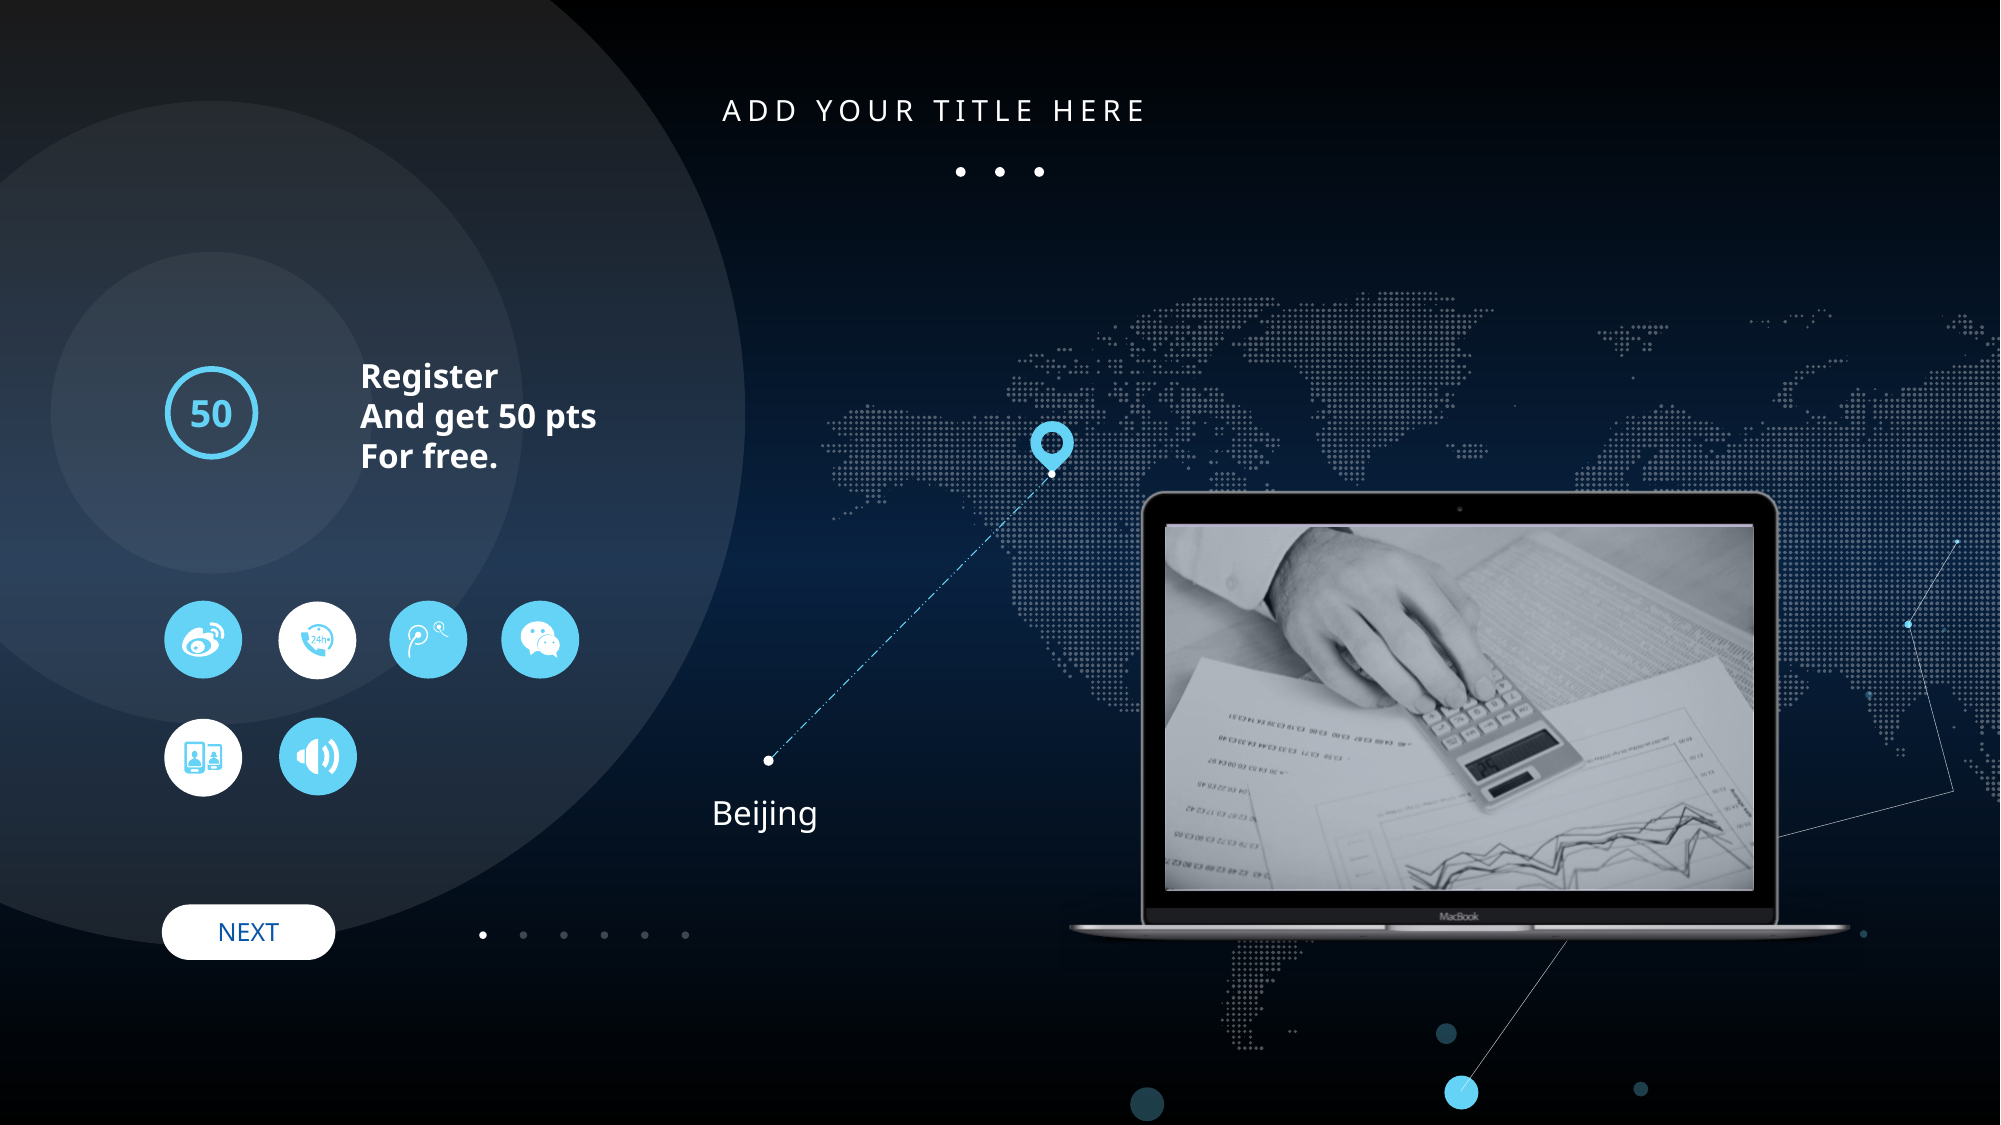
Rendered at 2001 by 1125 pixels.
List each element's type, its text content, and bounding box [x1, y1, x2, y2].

text_box [955, 449, 960, 459]
text_box [1164, 387, 1168, 397]
text_box [1287, 342, 1292, 352]
text_box [1293, 342, 1298, 352]
text_box [910, 466, 915, 476]
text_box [501, 600, 580, 679]
text_box [1963, 443, 1973, 448]
text_box [1327, 336, 1337, 341]
text_box [1963, 376, 1973, 380]
text_box [1186, 387, 1191, 397]
text_box [1980, 505, 1990, 510]
text_box [1952, 387, 1956, 397]
text_box [1637, 449, 1641, 459]
text_box [1980, 494, 1990, 498]
text_box [1659, 421, 1669, 425]
text_box [1265, 359, 1275, 363]
text_box [1299, 325, 1303, 335]
text_box [1940, 387, 1945, 397]
text_box [1417, 342, 1421, 352]
text_box [1355, 387, 1360, 397]
text_box [1980, 522, 1990, 527]
text_box [1265, 438, 1275, 442]
text_box [1406, 387, 1410, 397]
text_box [1327, 404, 1337, 414]
text_box [1158, 449, 1163, 459]
text_box [1158, 325, 1163, 335]
text_box [1828, 449, 1832, 459]
text_box [1890, 404, 1894, 414]
text_box [1293, 325, 1298, 335]
text_box [1980, 691, 1990, 696]
text_box [1980, 415, 1990, 419]
text_box [1980, 511, 1990, 515]
text_box [1310, 336, 1320, 341]
text_box [1901, 443, 1911, 448]
text_box [1935, 449, 1939, 459]
text_box [1681, 449, 1686, 459]
text_box [1394, 342, 1399, 352]
text_box [1884, 466, 1889, 476]
text_box [1783, 381, 1793, 386]
text_box [1327, 381, 1337, 386]
text_box [1248, 342, 1258, 352]
text_box [1760, 449, 1765, 459]
text_box [871, 415, 881, 419]
text_box [1935, 466, 1939, 476]
text_box [1462, 449, 1472, 459]
text_box [1980, 404, 1990, 414]
text_box [944, 449, 949, 459]
text_box [1901, 466, 1911, 476]
text_box [1085, 404, 1089, 414]
text_box [1783, 432, 1793, 437]
text_box [1659, 449, 1669, 459]
text_box [1355, 404, 1360, 414]
text_box [888, 466, 892, 476]
text_box [1991, 787, 1996, 797]
text_box [916, 466, 921, 476]
text_box [1963, 449, 1968, 459]
text_box [1310, 381, 1320, 386]
text_box [1839, 426, 1849, 431]
text_box [1361, 325, 1365, 335]
text_box [1203, 404, 1208, 414]
text_box [1366, 387, 1371, 397]
text_box [1856, 421, 1866, 425]
text_box [854, 466, 859, 476]
text_box [1152, 449, 1157, 459]
text_box [922, 449, 926, 459]
text_box [854, 409, 864, 414]
text_box [1113, 364, 1123, 369]
text_box [1980, 601, 1990, 606]
text_box [1963, 415, 1973, 419]
text_box [1839, 404, 1849, 414]
text_box [1209, 387, 1213, 397]
text_box [1642, 421, 1652, 425]
text_box [1164, 325, 1168, 335]
text_box [1918, 421, 1928, 425]
text_box [1186, 325, 1191, 335]
text_box [1265, 443, 1275, 448]
text_box [1135, 387, 1140, 397]
text_box [1867, 449, 1872, 459]
text_box [1980, 381, 1990, 386]
text_box [1400, 387, 1405, 397]
text_box [1327, 443, 1337, 448]
text_box [1310, 376, 1320, 380]
text_box [1310, 325, 1320, 335]
text_box [1980, 635, 1990, 639]
text_box [1394, 325, 1399, 335]
text_box [1603, 449, 1607, 459]
text_box [1901, 415, 1911, 419]
text_box [1276, 325, 1281, 335]
text_box [1918, 449, 1928, 459]
text_box [1265, 302, 1275, 307]
text_box [1642, 432, 1652, 437]
text_box [1625, 449, 1630, 459]
text_box [1282, 342, 1286, 352]
text_box [1980, 488, 1990, 493]
text_box [1029, 387, 1033, 397]
text_box [1980, 466, 1990, 476]
text_box [1980, 584, 1990, 589]
text_box [1856, 460, 1866, 465]
text_box [1175, 404, 1179, 414]
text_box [144, 368, 279, 457]
text_box [1642, 443, 1652, 448]
text_box [1344, 449, 1348, 459]
text_box [1783, 426, 1793, 431]
text_box [1980, 697, 1990, 701]
text_box [927, 466, 932, 476]
text_box [1069, 449, 1078, 459]
text_box [1969, 449, 1973, 459]
text_box [1963, 426, 1973, 431]
text_box [1321, 342, 1326, 352]
text_box [1980, 449, 1990, 459]
text_box [1918, 432, 1928, 437]
text_box [1068, 398, 1078, 403]
text_box [1940, 449, 1945, 459]
text_box [1265, 353, 1275, 358]
text_box [1918, 387, 1928, 397]
text_box [849, 449, 853, 459]
text_box [1980, 500, 1990, 504]
text_box [1952, 466, 1956, 476]
text_box [1006, 449, 1011, 459]
text_box [1856, 415, 1866, 419]
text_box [479, 931, 690, 939]
text_box [1090, 449, 1095, 459]
text_box [1355, 449, 1360, 459]
text_box [1366, 404, 1371, 414]
text_box [871, 438, 881, 442]
text_box [1310, 359, 1320, 363]
text_box [1440, 325, 1444, 335]
text_box [1991, 449, 1996, 459]
text_box [1248, 432, 1258, 437]
text_box [1980, 545, 1990, 549]
text_box [1310, 314, 1320, 318]
text_box [1963, 319, 1973, 324]
text_box [972, 466, 977, 476]
text_box [1732, 449, 1736, 459]
text_box [1445, 325, 1455, 335]
text_box [1980, 556, 1990, 560]
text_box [955, 166, 1045, 177]
text_box [1957, 466, 1962, 476]
text_box [1006, 387, 1011, 397]
text_box [1462, 443, 1472, 448]
text_box [1462, 319, 1472, 324]
picture [1059, 466, 1863, 971]
text_box [1023, 466, 1027, 476]
text_box [995, 466, 999, 476]
text_box [1856, 404, 1866, 414]
text_box [1929, 387, 1933, 397]
text_box [1935, 387, 1939, 397]
text_box [1991, 646, 1996, 656]
text_box [1124, 449, 1129, 459]
text_box [1029, 449, 1033, 459]
text_box [1147, 449, 1151, 459]
text_box [1327, 387, 1337, 397]
text_box [1878, 404, 1883, 414]
text_box [1940, 404, 1945, 414]
text_box [1901, 432, 1911, 437]
text_box [1411, 342, 1416, 352]
text_box [1839, 438, 1849, 442]
text_box [1687, 449, 1692, 459]
text_box [1068, 415, 1078, 419]
text_box [1946, 387, 1951, 397]
text_box [1327, 449, 1337, 459]
text_box [1338, 342, 1343, 352]
text_box [984, 449, 988, 459]
text_box [1169, 342, 1174, 352]
text_box [1372, 342, 1376, 352]
text_box [1327, 325, 1337, 335]
text_box [1186, 404, 1191, 414]
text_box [279, 717, 357, 796]
text_box [1929, 404, 1933, 414]
text_box [995, 449, 999, 459]
text_box [1980, 579, 1990, 583]
text_box [1850, 404, 1855, 414]
text_box [1952, 449, 1956, 459]
text_box [854, 449, 859, 459]
text_box [1248, 336, 1258, 341]
text_box [916, 449, 921, 459]
text_box [1287, 325, 1292, 335]
text_box [1000, 466, 1005, 476]
text_box [1873, 404, 1877, 414]
text_box [1473, 449, 1478, 459]
text_box [1344, 387, 1348, 397]
text_box [1344, 404, 1348, 414]
text_box [1445, 364, 1455, 369]
text_box [1248, 438, 1258, 442]
text_box [1400, 342, 1404, 352]
text_box [1783, 449, 1793, 459]
text_box [1918, 533, 1928, 538]
text_box [1963, 663, 1968, 673]
text_box [49, 250, 360, 575]
text_box [1012, 449, 1016, 459]
text_box ADD YOUR TITLE HERE [707, 84, 1292, 135]
text_box [1766, 432, 1776, 437]
text_box [1850, 449, 1855, 459]
text_box [1980, 641, 1990, 645]
text_box [1940, 466, 1945, 476]
text_box [1974, 449, 1979, 459]
text_box [933, 449, 943, 459]
text_box [1659, 432, 1669, 437]
text_box [1642, 415, 1652, 419]
text_box [1243, 449, 1247, 459]
text_box [1411, 404, 1416, 414]
text_box [1214, 387, 1219, 397]
text_box [1203, 342, 1208, 352]
text_box [1310, 353, 1320, 358]
text_box [1000, 449, 1005, 459]
text_box [1659, 460, 1669, 465]
text_box [1372, 404, 1376, 414]
text_box [1901, 449, 1911, 459]
text_box [1620, 342, 1624, 352]
text_box [1265, 319, 1275, 324]
text_box [1417, 325, 1421, 335]
text_box [871, 460, 881, 465]
text_box [1029, 466, 1033, 476]
text_box [1980, 562, 1990, 566]
text_box [1980, 370, 1990, 375]
text_box [1783, 398, 1793, 403]
text_box [961, 466, 966, 476]
text_box [1209, 342, 1213, 352]
text_box [882, 449, 887, 459]
text_box [1113, 449, 1118, 459]
text_box [950, 466, 960, 476]
text_box [1901, 426, 1911, 431]
text_box [854, 438, 864, 442]
text_box [1197, 325, 1202, 335]
text_box [1912, 404, 1917, 414]
text_box [944, 466, 949, 476]
text_box [1783, 460, 1793, 465]
text_box [1704, 432, 1714, 437]
text_box [1991, 663, 1996, 673]
text_box [1980, 573, 1990, 577]
text_box [1738, 449, 1742, 459]
text_box [1411, 387, 1416, 397]
text_box [1304, 325, 1309, 335]
text_box [1327, 398, 1337, 403]
text_box [871, 432, 881, 437]
text_box [1918, 404, 1928, 414]
text_box [860, 449, 864, 459]
text_box [1220, 404, 1224, 414]
text_box [1766, 426, 1776, 431]
text_box [1918, 477, 1928, 481]
text_box [1349, 325, 1354, 335]
text_box [1755, 449, 1759, 459]
text_box [1265, 297, 1275, 301]
text_box [1918, 466, 1928, 476]
text_box [1963, 381, 1973, 386]
text_box [933, 432, 943, 437]
text_box [1980, 477, 1990, 481]
text_box [1445, 353, 1455, 358]
text_box [1980, 398, 1990, 403]
text_box [1400, 325, 1404, 335]
text_box [972, 449, 977, 459]
text_box [1901, 404, 1911, 414]
text_box [1046, 387, 1050, 397]
text_box [1957, 449, 1962, 459]
text_box [1963, 421, 1973, 425]
text_box [854, 432, 864, 437]
text_box [1946, 404, 1951, 414]
text_box [1980, 539, 1990, 544]
text_box [1890, 466, 1894, 476]
text_box [1119, 449, 1123, 459]
text_box [1383, 404, 1388, 414]
text_box [1642, 325, 1652, 335]
text_box [1839, 449, 1849, 459]
text_box [1980, 438, 1990, 442]
text_box [1918, 460, 1928, 465]
text_box [1321, 325, 1326, 335]
text_box [1980, 629, 1990, 634]
text_box [1456, 325, 1461, 335]
text_box [1980, 325, 1985, 335]
text_box [1012, 466, 1016, 476]
text_box [1349, 404, 1354, 414]
text_box [1361, 404, 1365, 414]
text_box [1130, 370, 1140, 375]
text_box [278, 601, 357, 680]
text_box [1749, 449, 1753, 459]
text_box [161, 904, 336, 960]
text_box [1693, 449, 1697, 459]
text_box [1918, 415, 1928, 419]
text_box [1918, 398, 1928, 403]
text_box [1980, 618, 1990, 622]
text_box [1878, 466, 1883, 476]
text_box [1197, 342, 1202, 352]
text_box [772, 476, 1050, 758]
text_box [1310, 364, 1320, 369]
text_box [1980, 421, 1990, 425]
text_box [1406, 342, 1410, 352]
text_box [1068, 421, 1078, 425]
text_box [1152, 342, 1157, 352]
text_box [1248, 353, 1258, 358]
text_box [1102, 449, 1106, 459]
text_box [1963, 398, 1973, 403]
text_box [1051, 404, 1061, 409]
text_box [1456, 449, 1461, 459]
text_box [1822, 449, 1827, 459]
text_box [1631, 449, 1635, 459]
text_box [1265, 336, 1275, 341]
text_box [1963, 325, 1973, 335]
text_box [1935, 404, 1939, 414]
text_box [854, 415, 864, 419]
text_box [899, 449, 904, 459]
text_box [1389, 387, 1393, 397]
text_box [0, 0, 747, 946]
text_box [1378, 404, 1382, 414]
text_box [933, 460, 943, 465]
text_box [1152, 325, 1157, 335]
text_box [1980, 646, 1990, 656]
text_box [1383, 342, 1388, 352]
text_box [1006, 466, 1011, 476]
text_box [1642, 426, 1652, 431]
text_box [967, 466, 971, 476]
text_box [1349, 387, 1354, 397]
text_box [1445, 404, 1455, 409]
text_box [1214, 325, 1219, 335]
text_box [1462, 314, 1472, 318]
text_box [933, 443, 943, 448]
text_box [1327, 342, 1337, 352]
text_box [1969, 466, 1973, 476]
text_box [933, 426, 943, 431]
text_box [1130, 539, 1960, 1122]
text_box [1918, 426, 1928, 431]
text_box [1231, 449, 1236, 459]
text_box [1895, 404, 1900, 414]
text_box [1670, 449, 1675, 459]
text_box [389, 600, 468, 679]
text_box [1366, 325, 1371, 335]
text_box [1980, 612, 1990, 617]
text_box [1248, 426, 1258, 431]
text_box [1192, 387, 1196, 397]
text_box [1839, 432, 1849, 437]
text_box [961, 449, 966, 459]
text_box [871, 426, 881, 431]
text_box [1445, 308, 1455, 313]
text_box [1349, 342, 1354, 352]
text_box [1856, 426, 1866, 431]
text_box [1310, 342, 1320, 352]
text_box [1901, 387, 1911, 397]
text_box [1051, 364, 1061, 369]
text_box [1445, 376, 1455, 380]
text_box [1327, 359, 1337, 363]
text_box [1423, 387, 1427, 397]
text_box [1794, 449, 1799, 459]
text_box [1980, 528, 1990, 532]
text_box [1980, 426, 1990, 431]
text_box [1377, 325, 1382, 335]
text_box [1462, 353, 1472, 358]
text_box [860, 466, 864, 476]
text_box [893, 449, 898, 459]
text_box [1918, 500, 1928, 504]
text_box [1299, 342, 1303, 352]
text_box [1991, 404, 1995, 414]
text_box [1113, 387, 1123, 397]
text_box [1772, 449, 1776, 459]
text_box [989, 466, 994, 476]
text_box [1406, 325, 1410, 335]
text_box [1377, 342, 1382, 352]
text_box [1051, 415, 1061, 419]
text_box [1310, 319, 1320, 324]
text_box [1036, 421, 1068, 478]
text_box [1895, 449, 1900, 459]
text_box [1946, 449, 1951, 459]
text_box [1912, 466, 1917, 476]
text_box [1248, 314, 1258, 318]
text_box [1878, 449, 1883, 459]
text_box [1721, 449, 1731, 459]
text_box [164, 600, 243, 679]
text_box [1856, 432, 1866, 437]
text_box [1991, 387, 1995, 397]
text_box [1226, 404, 1230, 414]
text_box [871, 409, 881, 414]
text_box [1169, 387, 1174, 397]
text_box [905, 449, 909, 459]
text_box [1946, 466, 1951, 476]
text_box [1980, 517, 1990, 521]
text_box [1704, 438, 1714, 442]
text_box [1704, 426, 1714, 431]
text_box [1620, 449, 1624, 459]
text_box [1974, 387, 1979, 397]
text_box [1090, 404, 1095, 414]
text_box [1963, 387, 1973, 397]
text_box [1377, 387, 1382, 397]
text_box [1980, 624, 1990, 628]
text_box [1918, 511, 1928, 515]
text_box [1783, 443, 1793, 448]
text_box [1231, 404, 1236, 414]
text_box [1423, 325, 1427, 335]
text_box [1980, 719, 1990, 724]
text_box [1141, 404, 1146, 414]
text_box [1963, 646, 1968, 656]
text_box [1783, 404, 1793, 409]
text_box [1805, 449, 1810, 459]
text_box [1445, 381, 1455, 386]
text_box [967, 449, 971, 459]
text_box [1929, 466, 1933, 476]
text_box [1918, 528, 1928, 532]
text_box [1428, 404, 1433, 414]
text_box [1327, 426, 1337, 431]
text_box [950, 449, 954, 459]
text_box [1901, 477, 1911, 481]
text_box [1963, 364, 1973, 369]
text_box [1918, 517, 1928, 521]
text_box [905, 466, 909, 476]
text_box [1980, 567, 1990, 572]
text_box [1304, 342, 1309, 352]
text_box [1980, 387, 1990, 397]
text_box [984, 466, 988, 476]
text_box [1434, 342, 1438, 352]
text_box [1980, 483, 1990, 487]
text_box [1783, 387, 1793, 397]
text_box [1034, 387, 1039, 397]
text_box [650, 755, 880, 841]
text_box [1361, 387, 1365, 397]
text_box [1890, 449, 1894, 459]
text_box [1445, 443, 1455, 448]
text_box [1389, 342, 1393, 352]
text_box [1856, 449, 1866, 459]
text_box [1338, 387, 1343, 397]
text_box [1912, 387, 1917, 397]
text_box [1079, 387, 1084, 397]
text_box [1383, 325, 1388, 335]
text_box [1344, 342, 1348, 352]
text_box [1130, 460, 1140, 465]
text_box [871, 449, 881, 459]
text_box [1980, 657, 1990, 662]
text_box [1327, 314, 1337, 318]
text_box [1248, 449, 1258, 459]
text_box [1918, 522, 1928, 527]
text_box [1721, 460, 1731, 465]
text_box [1856, 443, 1866, 448]
text_box [1209, 404, 1213, 414]
text_box [1783, 438, 1793, 442]
text_box [1248, 308, 1258, 313]
text_box [1676, 449, 1680, 459]
text_box [1181, 387, 1185, 397]
text_box [1811, 449, 1815, 459]
text_box [910, 449, 915, 459]
text_box [933, 466, 943, 476]
text_box [1327, 308, 1337, 313]
text_box [1929, 449, 1933, 459]
text_box [1957, 387, 1962, 397]
text_box [893, 466, 898, 476]
text_box [854, 426, 864, 431]
text_box [1653, 325, 1658, 335]
text_box [1417, 387, 1421, 397]
text_box [1974, 466, 1979, 476]
text_box [1366, 342, 1371, 352]
text_box [1445, 319, 1455, 324]
text_box [1901, 494, 1911, 498]
text_box [1366, 449, 1371, 459]
text_box [1980, 663, 1990, 673]
text_box [1462, 325, 1472, 335]
text_box [1867, 466, 1872, 476]
text_box [1980, 674, 1990, 679]
text_box [1659, 415, 1669, 419]
text_box [1980, 776, 1990, 780]
text_box [871, 421, 881, 425]
text_box [1321, 387, 1326, 397]
text_box [1197, 404, 1202, 414]
text_box [1327, 364, 1337, 369]
text_box [1980, 685, 1990, 690]
text_box [1991, 466, 1996, 476]
text_box [933, 438, 943, 442]
text_box [1884, 404, 1889, 414]
text_box [1659, 325, 1669, 330]
text_box [1394, 404, 1399, 414]
text_box [1327, 421, 1337, 425]
text_box [1327, 353, 1337, 358]
text_box [1614, 449, 1618, 459]
text_box [1479, 449, 1483, 459]
text_box [1338, 404, 1343, 414]
text_box [1918, 494, 1928, 498]
text_box [1980, 702, 1990, 707]
text_box [1969, 663, 1973, 673]
text_box [1980, 460, 1990, 465]
text_box [1192, 342, 1196, 352]
text_box [1834, 449, 1838, 459]
text_box [1181, 404, 1185, 414]
text_box [1096, 449, 1101, 459]
text_box [1051, 398, 1061, 403]
text_box [1355, 342, 1360, 352]
text_box [1130, 438, 1140, 442]
text_box [1445, 336, 1455, 341]
text_box [1079, 404, 1084, 414]
text_box [1963, 466, 1968, 476]
text_box [1310, 308, 1320, 313]
text_box [1406, 404, 1410, 414]
text_box [1068, 370, 1078, 375]
text_box [1895, 466, 1900, 476]
text_box [1963, 404, 1973, 414]
text_box [1839, 460, 1849, 465]
text_box [1175, 449, 1179, 459]
text_box [1327, 370, 1337, 375]
text_box [1698, 449, 1703, 459]
text_box [1338, 325, 1343, 335]
text_box [1107, 449, 1112, 459]
text_box [1327, 376, 1337, 380]
text_box [1918, 438, 1928, 442]
text_box [1969, 646, 1973, 656]
text_box [1721, 432, 1731, 437]
text_box [1918, 443, 1928, 448]
text_box [1181, 342, 1185, 352]
text_box [1068, 404, 1078, 414]
text_box [1079, 449, 1084, 459]
text_box [1282, 325, 1286, 335]
text_box [1963, 370, 1973, 375]
text_box [1113, 370, 1123, 375]
text_box [1085, 387, 1089, 397]
text_box [1963, 432, 1973, 437]
text_box [1952, 404, 1956, 414]
text_box [1963, 438, 1973, 442]
text_box [1980, 443, 1990, 448]
text_box [1327, 319, 1337, 324]
text_box [1873, 466, 1877, 476]
text_box [1310, 387, 1320, 397]
text_box [978, 466, 983, 476]
text_box [1310, 370, 1320, 375]
text_box [1411, 325, 1416, 335]
text_box [1704, 460, 1714, 465]
text_box [1265, 342, 1275, 352]
text_box [1141, 449, 1146, 459]
text_box [1389, 325, 1393, 335]
text_box [1980, 432, 1990, 437]
text_box [1237, 449, 1241, 459]
text_box [1918, 488, 1928, 493]
text_box [882, 466, 887, 476]
text_box [1130, 449, 1140, 459]
text_box [1980, 533, 1990, 538]
text_box [1980, 376, 1990, 380]
text_box [1417, 404, 1421, 414]
text_box [1434, 387, 1438, 397]
text_box [837, 466, 842, 476]
text_box [1423, 342, 1427, 352]
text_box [164, 718, 243, 797]
text_box [1659, 438, 1669, 442]
text_box [1873, 449, 1877, 459]
text_box [1856, 387, 1866, 397]
text_box [1349, 449, 1354, 459]
text_box [865, 449, 870, 459]
text_box [1017, 466, 1022, 476]
text_box [1361, 449, 1365, 459]
text_box [1434, 325, 1438, 335]
text_box [1130, 342, 1140, 352]
text_box [871, 466, 881, 476]
text_box [1428, 342, 1433, 352]
text_box [1901, 483, 1911, 487]
text_box [854, 421, 864, 425]
text_box [1130, 443, 1140, 448]
text_box [1394, 387, 1399, 397]
text_box [1445, 314, 1455, 318]
text_box [989, 449, 994, 459]
text_box [1440, 342, 1444, 352]
text_box [1642, 438, 1652, 442]
text_box [843, 466, 847, 476]
text_box [1383, 387, 1388, 397]
text_box [1980, 714, 1990, 718]
text_box [1918, 505, 1928, 510]
text_box [1276, 342, 1281, 352]
text_box [1361, 342, 1365, 352]
text_box [1980, 550, 1990, 555]
text_box [1130, 325, 1140, 335]
text_box [1980, 595, 1990, 600]
text_box [1777, 449, 1782, 459]
text_box [1918, 483, 1928, 487]
text_box [0, 99, 518, 725]
text_box [1974, 646, 1979, 656]
text_box [1901, 438, 1911, 442]
text_box [1800, 449, 1804, 459]
text_box [1400, 404, 1405, 414]
text_box [1248, 359, 1258, 363]
text_box [1085, 449, 1089, 459]
text_box [1355, 325, 1360, 335]
text_box [1344, 325, 1348, 335]
text_box [1181, 449, 1185, 459]
text_box [1068, 460, 1078, 465]
text_box [1445, 359, 1455, 363]
text_box [1389, 404, 1393, 414]
text_box [1912, 449, 1917, 459]
text_box [1445, 342, 1455, 352]
text_box [1338, 449, 1343, 459]
text_box [1817, 449, 1821, 459]
text_box [1980, 725, 1985, 735]
text_box [1659, 443, 1669, 448]
text_box [1327, 438, 1337, 442]
text_box [1012, 387, 1016, 397]
text_box [1608, 449, 1613, 459]
text_box [1980, 364, 1990, 369]
text_box [849, 466, 853, 476]
text_box [1901, 421, 1911, 425]
text_box [1670, 404, 1675, 414]
text_box [865, 466, 870, 476]
text_box [1980, 680, 1990, 684]
text_box [1017, 387, 1022, 397]
text_box [1130, 404, 1140, 414]
text_box [1642, 342, 1652, 352]
text_box [1372, 325, 1376, 335]
text_box [1980, 590, 1990, 594]
text_box [1164, 449, 1168, 459]
text_box [1209, 325, 1213, 335]
text_box [1980, 359, 1990, 363]
text_box [1265, 325, 1275, 335]
text_box [1372, 387, 1376, 397]
text_box [1974, 663, 1979, 673]
text_box [1766, 449, 1771, 459]
text_box [899, 466, 904, 476]
text_box [1214, 404, 1219, 414]
text_box Register And get 50 pts For free. [345, 348, 617, 483]
text_box [1839, 443, 1849, 448]
text_box [1175, 325, 1179, 335]
text_box [1659, 426, 1669, 431]
text_box [1743, 449, 1748, 459]
text_box [1884, 449, 1889, 459]
text_box [933, 421, 943, 425]
text_box [1980, 708, 1990, 713]
text_box [1248, 302, 1258, 307]
text_box [865, 404, 870, 414]
text_box [1957, 404, 1962, 414]
text_box [1428, 325, 1433, 335]
text_box [1203, 325, 1208, 335]
text_box [1423, 404, 1427, 414]
text_box [1068, 392, 1078, 397]
text_box [1445, 370, 1455, 375]
text_box [1980, 607, 1990, 611]
text_box [888, 449, 892, 459]
text_box [1625, 342, 1630, 352]
text_box [1445, 297, 1455, 301]
text_box [1113, 359, 1123, 363]
text_box [871, 443, 881, 448]
text_box [1327, 432, 1337, 437]
text_box [927, 449, 932, 459]
text_box [1901, 488, 1911, 493]
text_box [1901, 460, 1911, 465]
text_box [1974, 404, 1979, 414]
text_box [1051, 387, 1061, 397]
text_box [922, 466, 926, 476]
text_box [978, 449, 983, 459]
text_box [1023, 387, 1027, 397]
text_box [1192, 404, 1196, 414]
